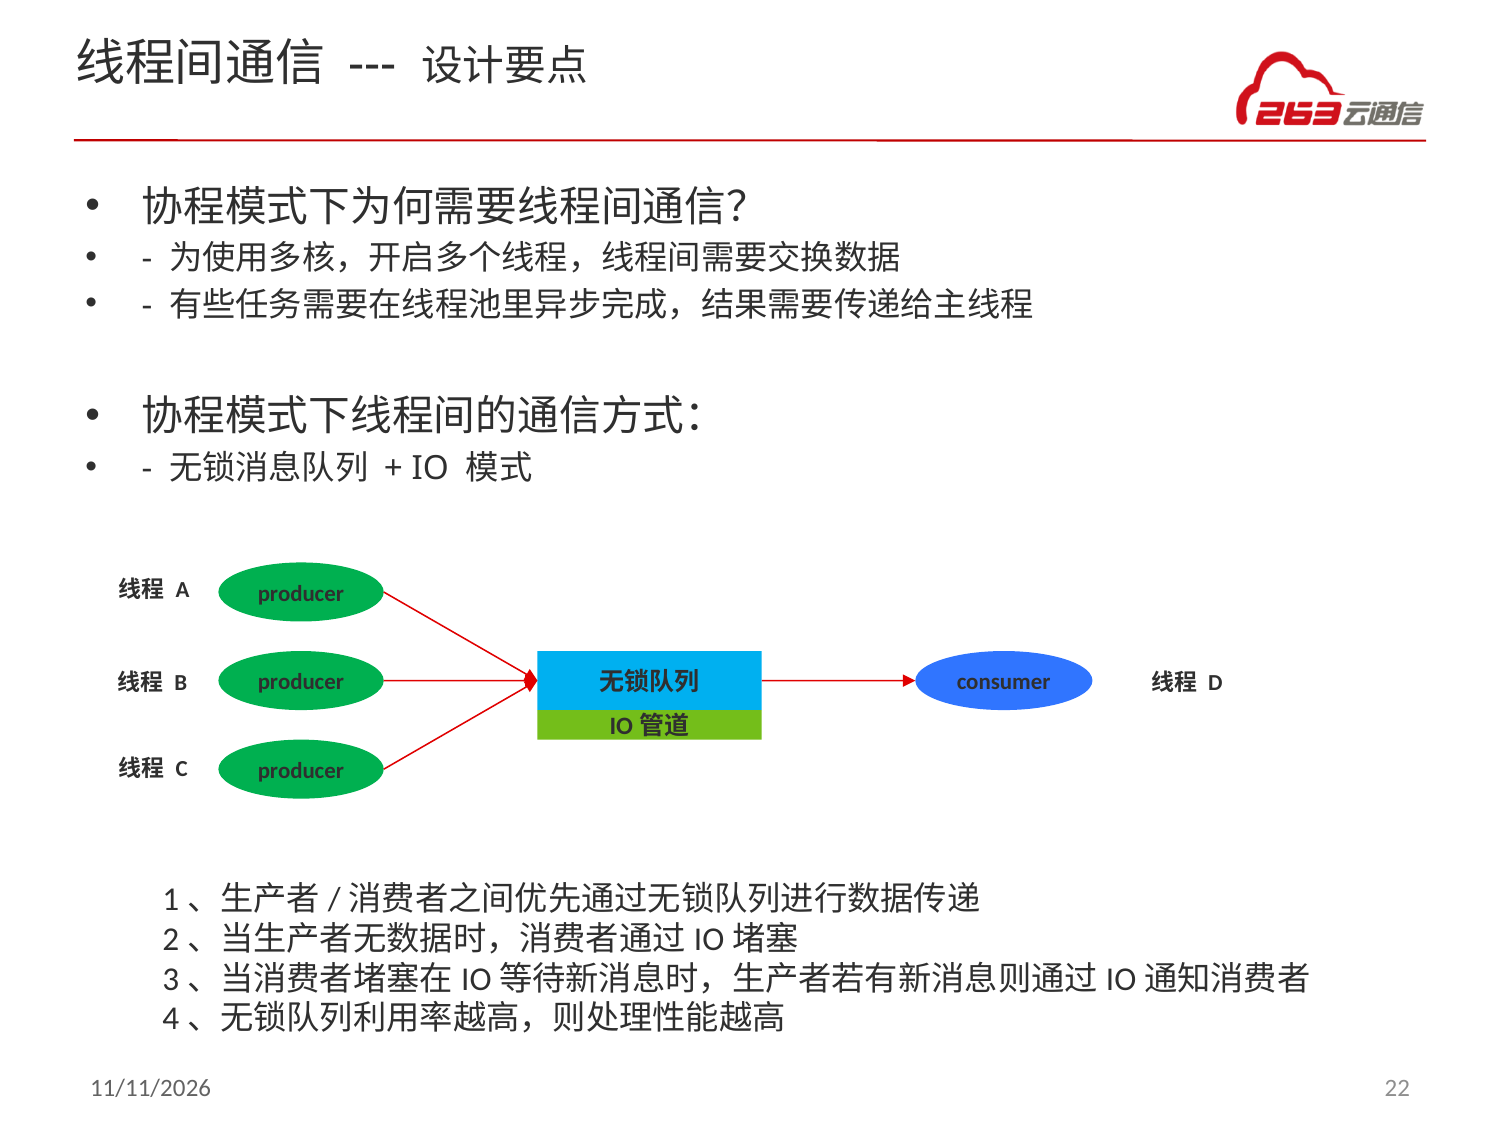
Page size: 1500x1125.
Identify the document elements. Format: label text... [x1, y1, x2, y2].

text_box producer [221, 648, 378, 713]
title 线程间通信 --- 设计要点 [75, 30, 1235, 136]
picture [1230, 37, 1430, 141]
text_box 线程 D [1136, 660, 1255, 703]
text_box 无锁队列 [542, 649, 764, 708]
text_box producer [223, 560, 386, 624]
text_box consumer [913, 648, 1095, 713]
text_box 线程 C [104, 746, 223, 789]
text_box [383, 591, 538, 679]
text_box 线程 B [102, 660, 221, 703]
text_box 1、生产者/消费者之间优先通过无锁队列进行数据传递 2、当生产者无数据时，消费者通过IO堵塞 3、当消费者堵塞在IO等待新消息时，生产者若有新消息则通过IO通知消费者 4、无锁队列利用率越高，则处理性能越高 [147, 869, 1353, 1044]
text_box 线程 A [104, 566, 223, 609]
text_box producer [223, 737, 384, 801]
list 协程模式下为何需要线程间通信？ - 为使用多核，开启多个线程，线程间需要交换数据 - 有些任务需要在线程池里异步完成，结果需要传递给主线程 协程模式下线程间的通信方式： - 无锁消息队列 + IO 模式 [70, 171, 1421, 563]
text_box IO管道 [542, 708, 764, 742]
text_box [383, 680, 538, 770]
